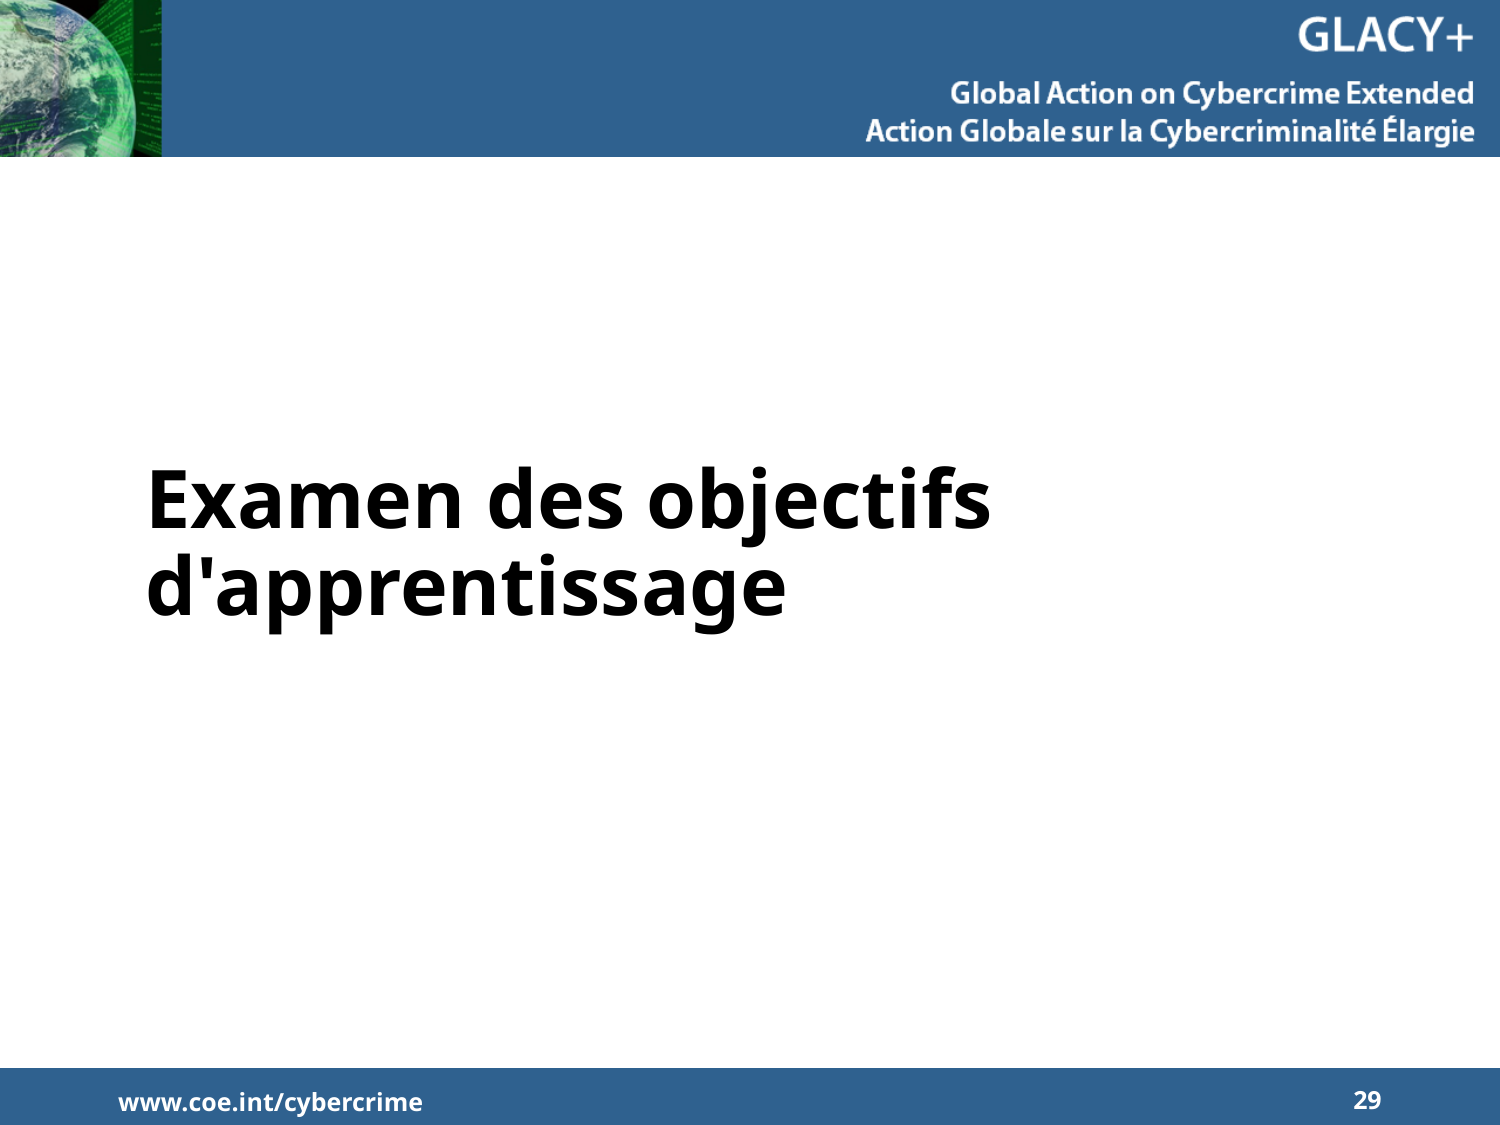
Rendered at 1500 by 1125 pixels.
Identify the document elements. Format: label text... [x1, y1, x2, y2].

title Examen des objectifs d'apprentissage [130, 450, 1500, 642]
slide_number www.coe.int/cybercrime [103, 1071, 491, 1125]
slide_number 29 [1059, 1071, 1397, 1125]
picture [0, 0, 1500, 157]
